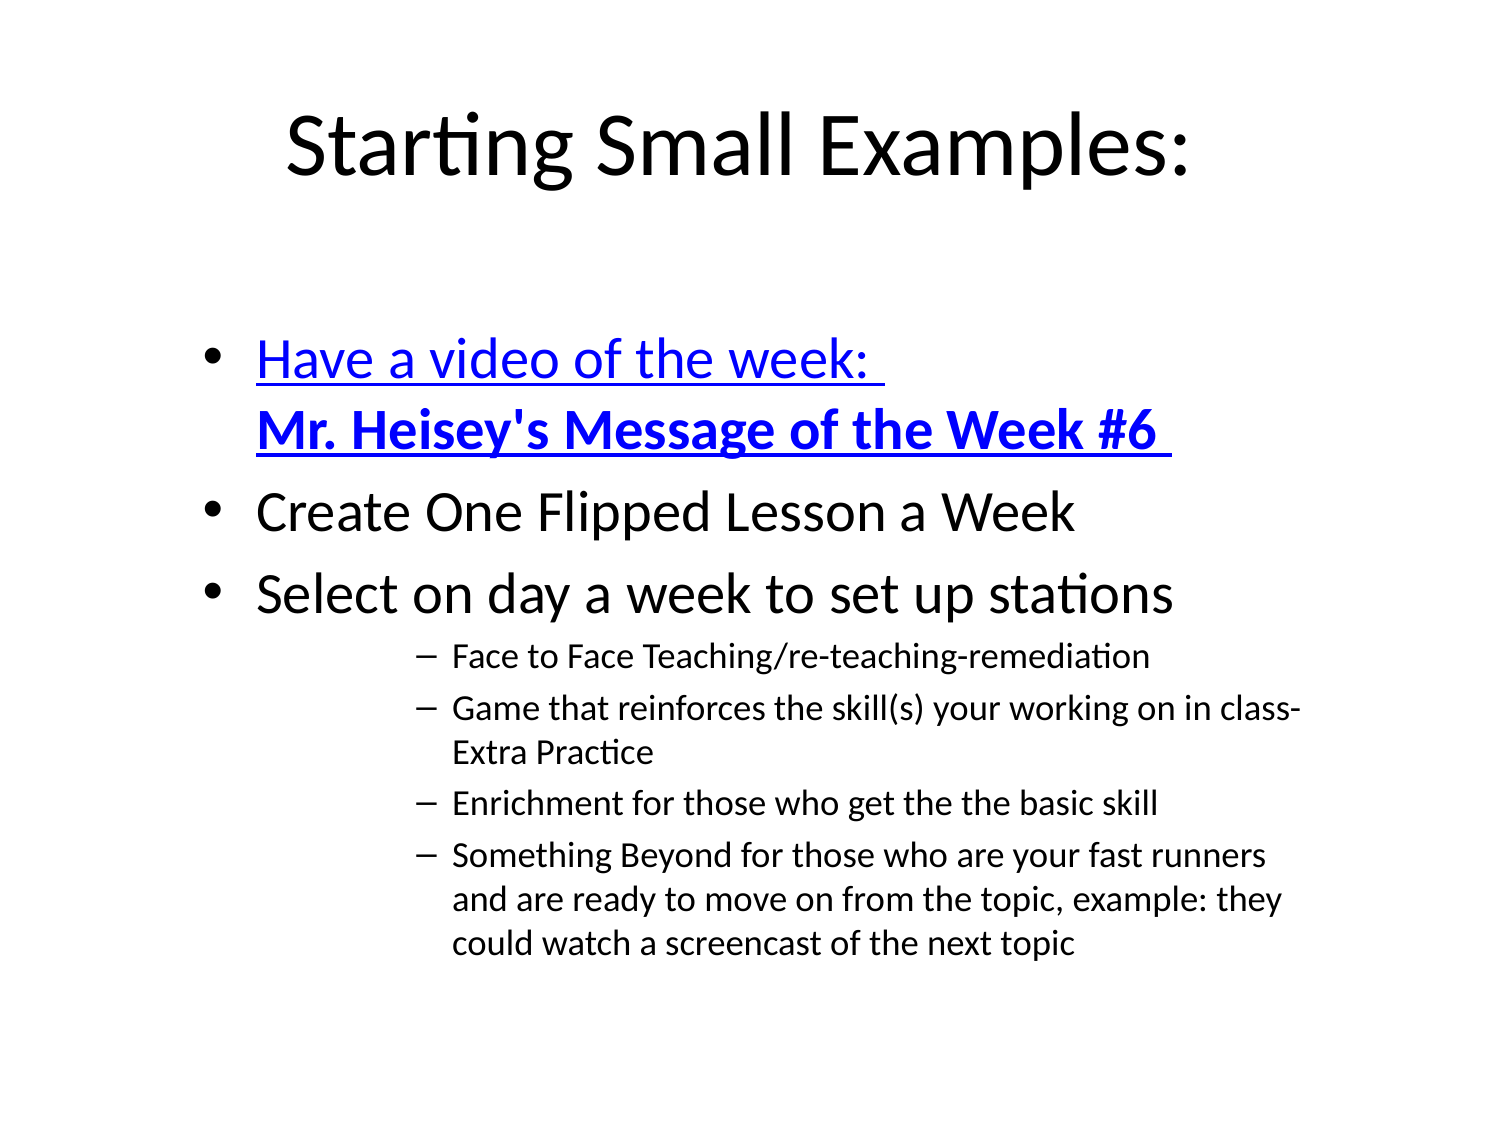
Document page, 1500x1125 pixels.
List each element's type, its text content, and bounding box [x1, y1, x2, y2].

list Have a video of the week: Mr. Heisey's Message of the Week #6 Create One Flipped Lesson a Week Select on day a week to set up stations Face to Face Teaching/re-teaching-remediation Game that reinforces the skill(s) your working on in class-Extra Practice Enrichment for those who get the the basic skill Something Beyond for those who are your fast runners and are ready to move on from the topic, example: they could watch a screencast of the next topic [187, 312, 1338, 975]
title Starting Small Examples: [75, 45, 1425, 233]
